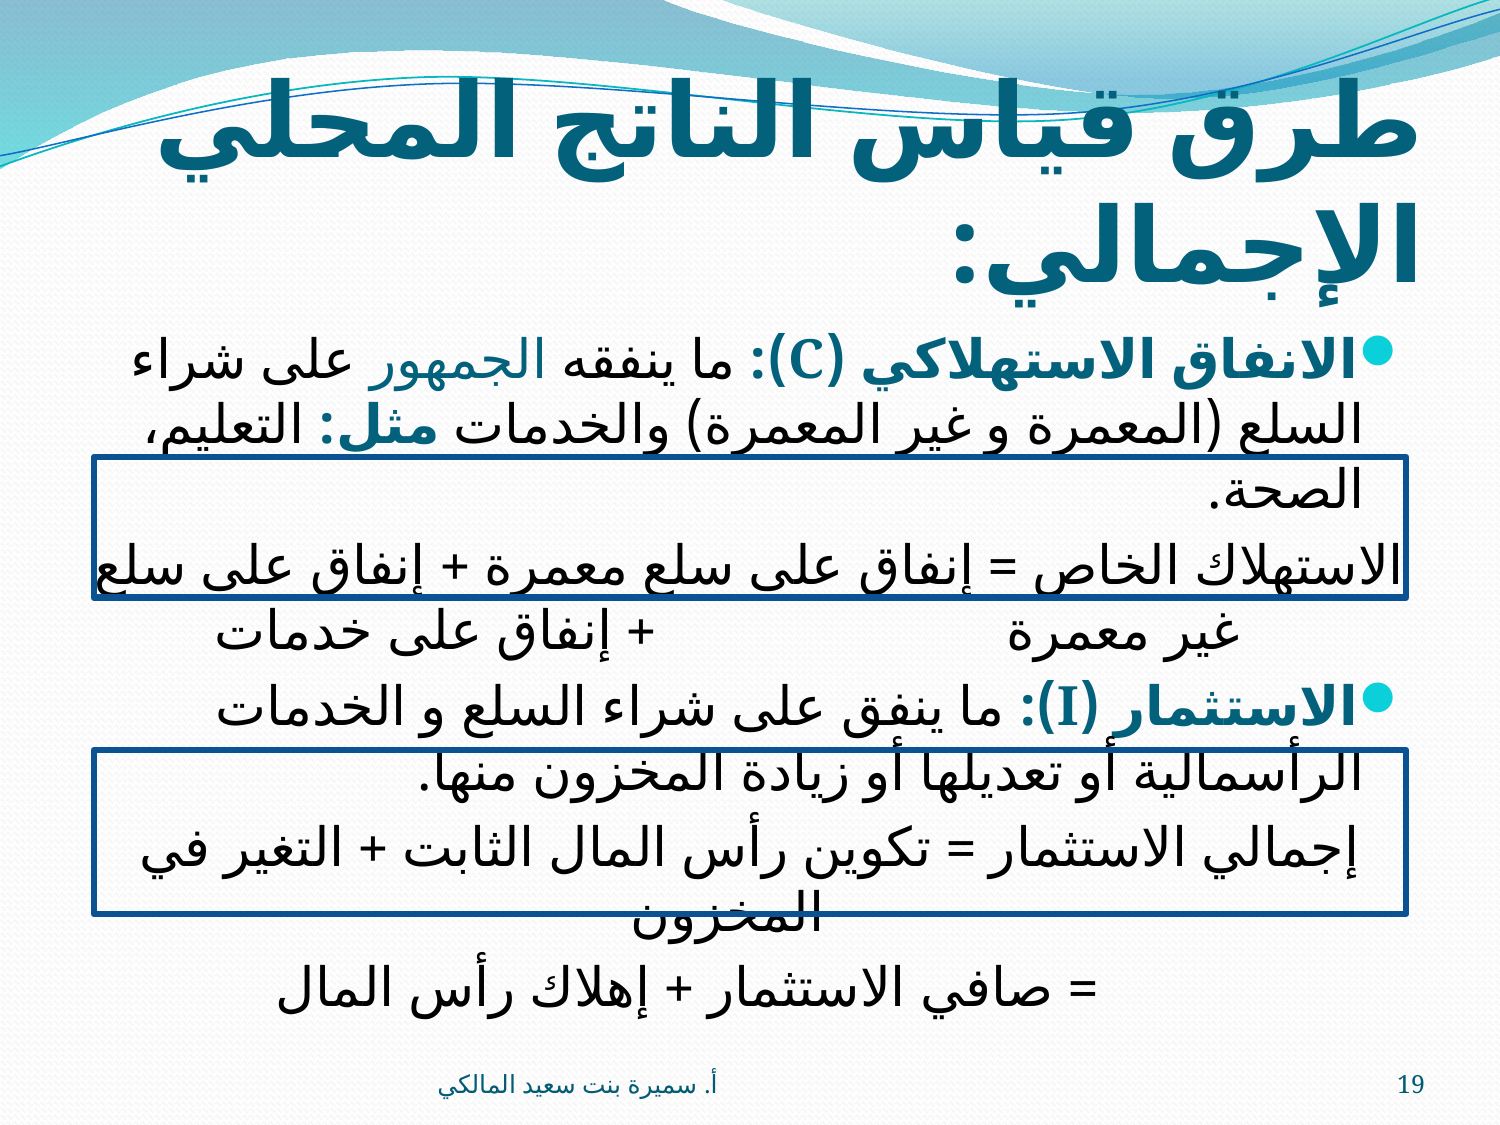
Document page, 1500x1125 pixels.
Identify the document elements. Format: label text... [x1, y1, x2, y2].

text_box [92, 748, 1408, 916]
slide_number 19 [1299, 1042, 1425, 1103]
text_box [92, 455, 1408, 600]
footer أ. سميرة بنت سعيد المالكي [437, 1042, 988, 1103]
title طرق قياس الناتج المحلي الإجمالي: [75, 115, 1425, 303]
list الانفاق الاستهلاكي (C): ما ينفقه الجمهور على شراء السلع (المعمرة و غير المعمرة) والخدمات مثل: التعليم، الصحة. الاستهلاك الخاص = إنفاق على سلع معمرة + إنفاق على سلع غير معمرة + إنفاق على خدمات الاستثمار (I): ما ينفق على شراء السلع و الخدمات الرأسمالية أو تعديلها أو زيادة المخزون منها. إجمالي الاستثمار = تكوين رأس المال الثابت + التغير في المخزون = صافي الاستثمار + إهلاك رأس المال [75, 317, 1425, 1038]
